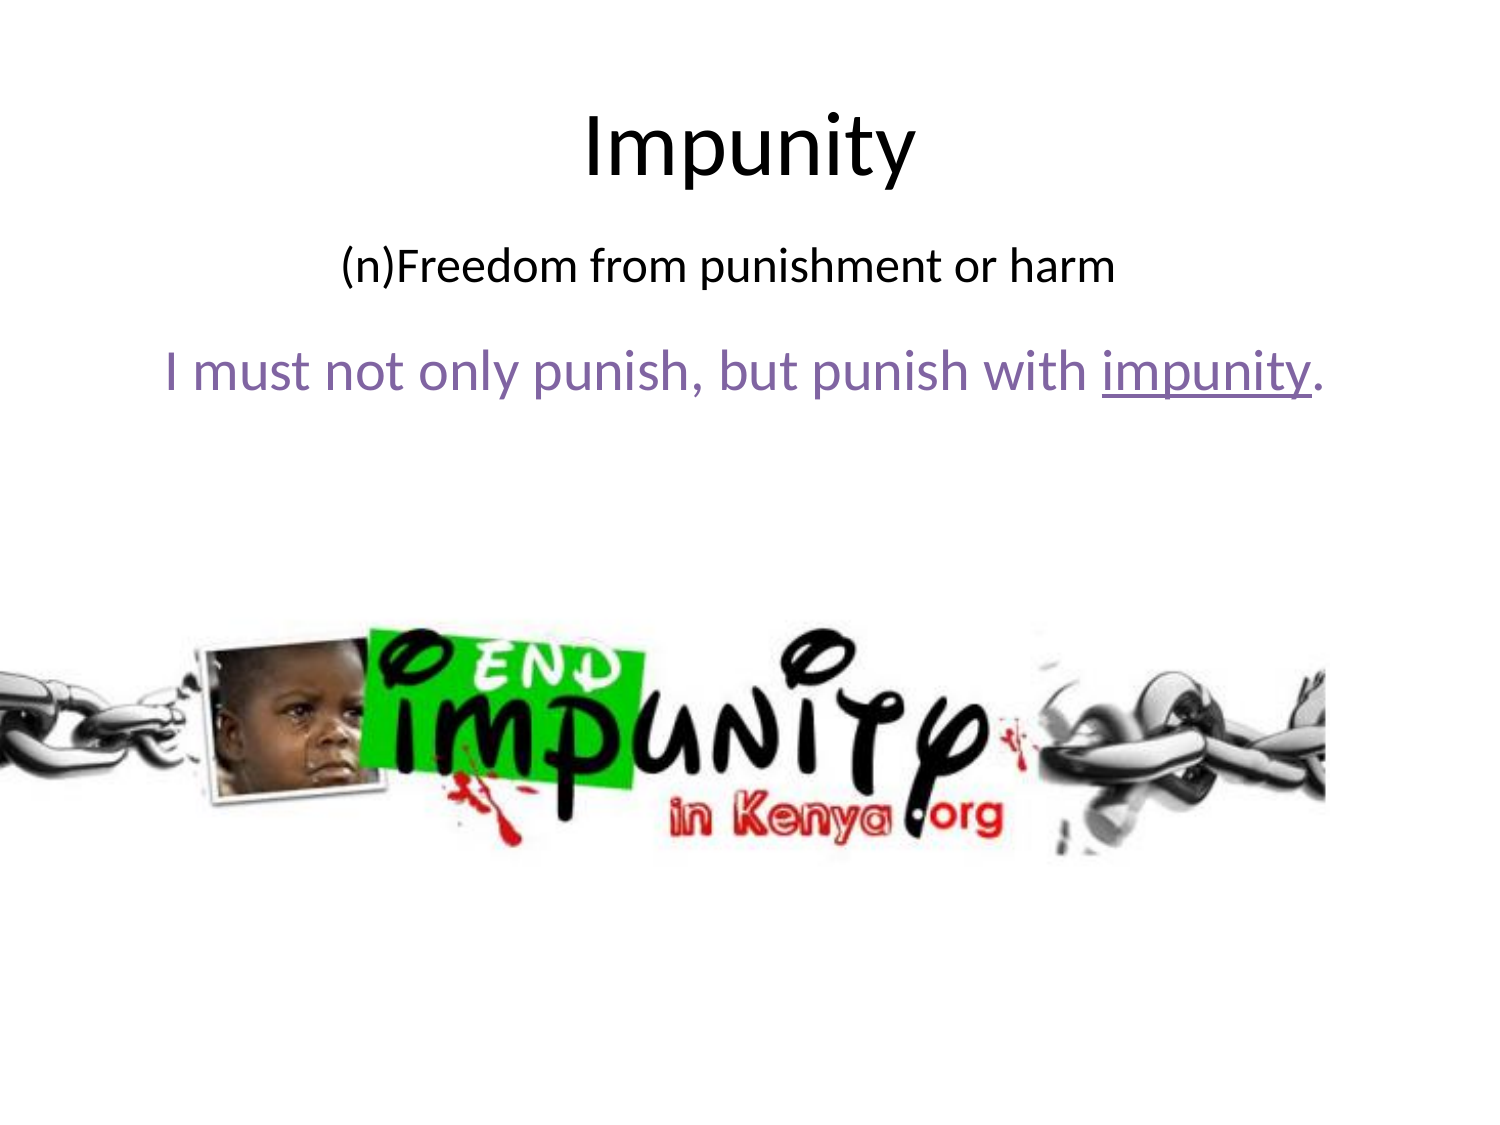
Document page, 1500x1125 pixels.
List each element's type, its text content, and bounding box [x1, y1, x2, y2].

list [0, 424, 1330, 1101]
text_box I must not only punish, but punish with impunity. [149, 324, 1350, 410]
title Impunity [75, 45, 1425, 233]
text_box (n)Freedom from punishment or harm [324, 224, 1175, 300]
